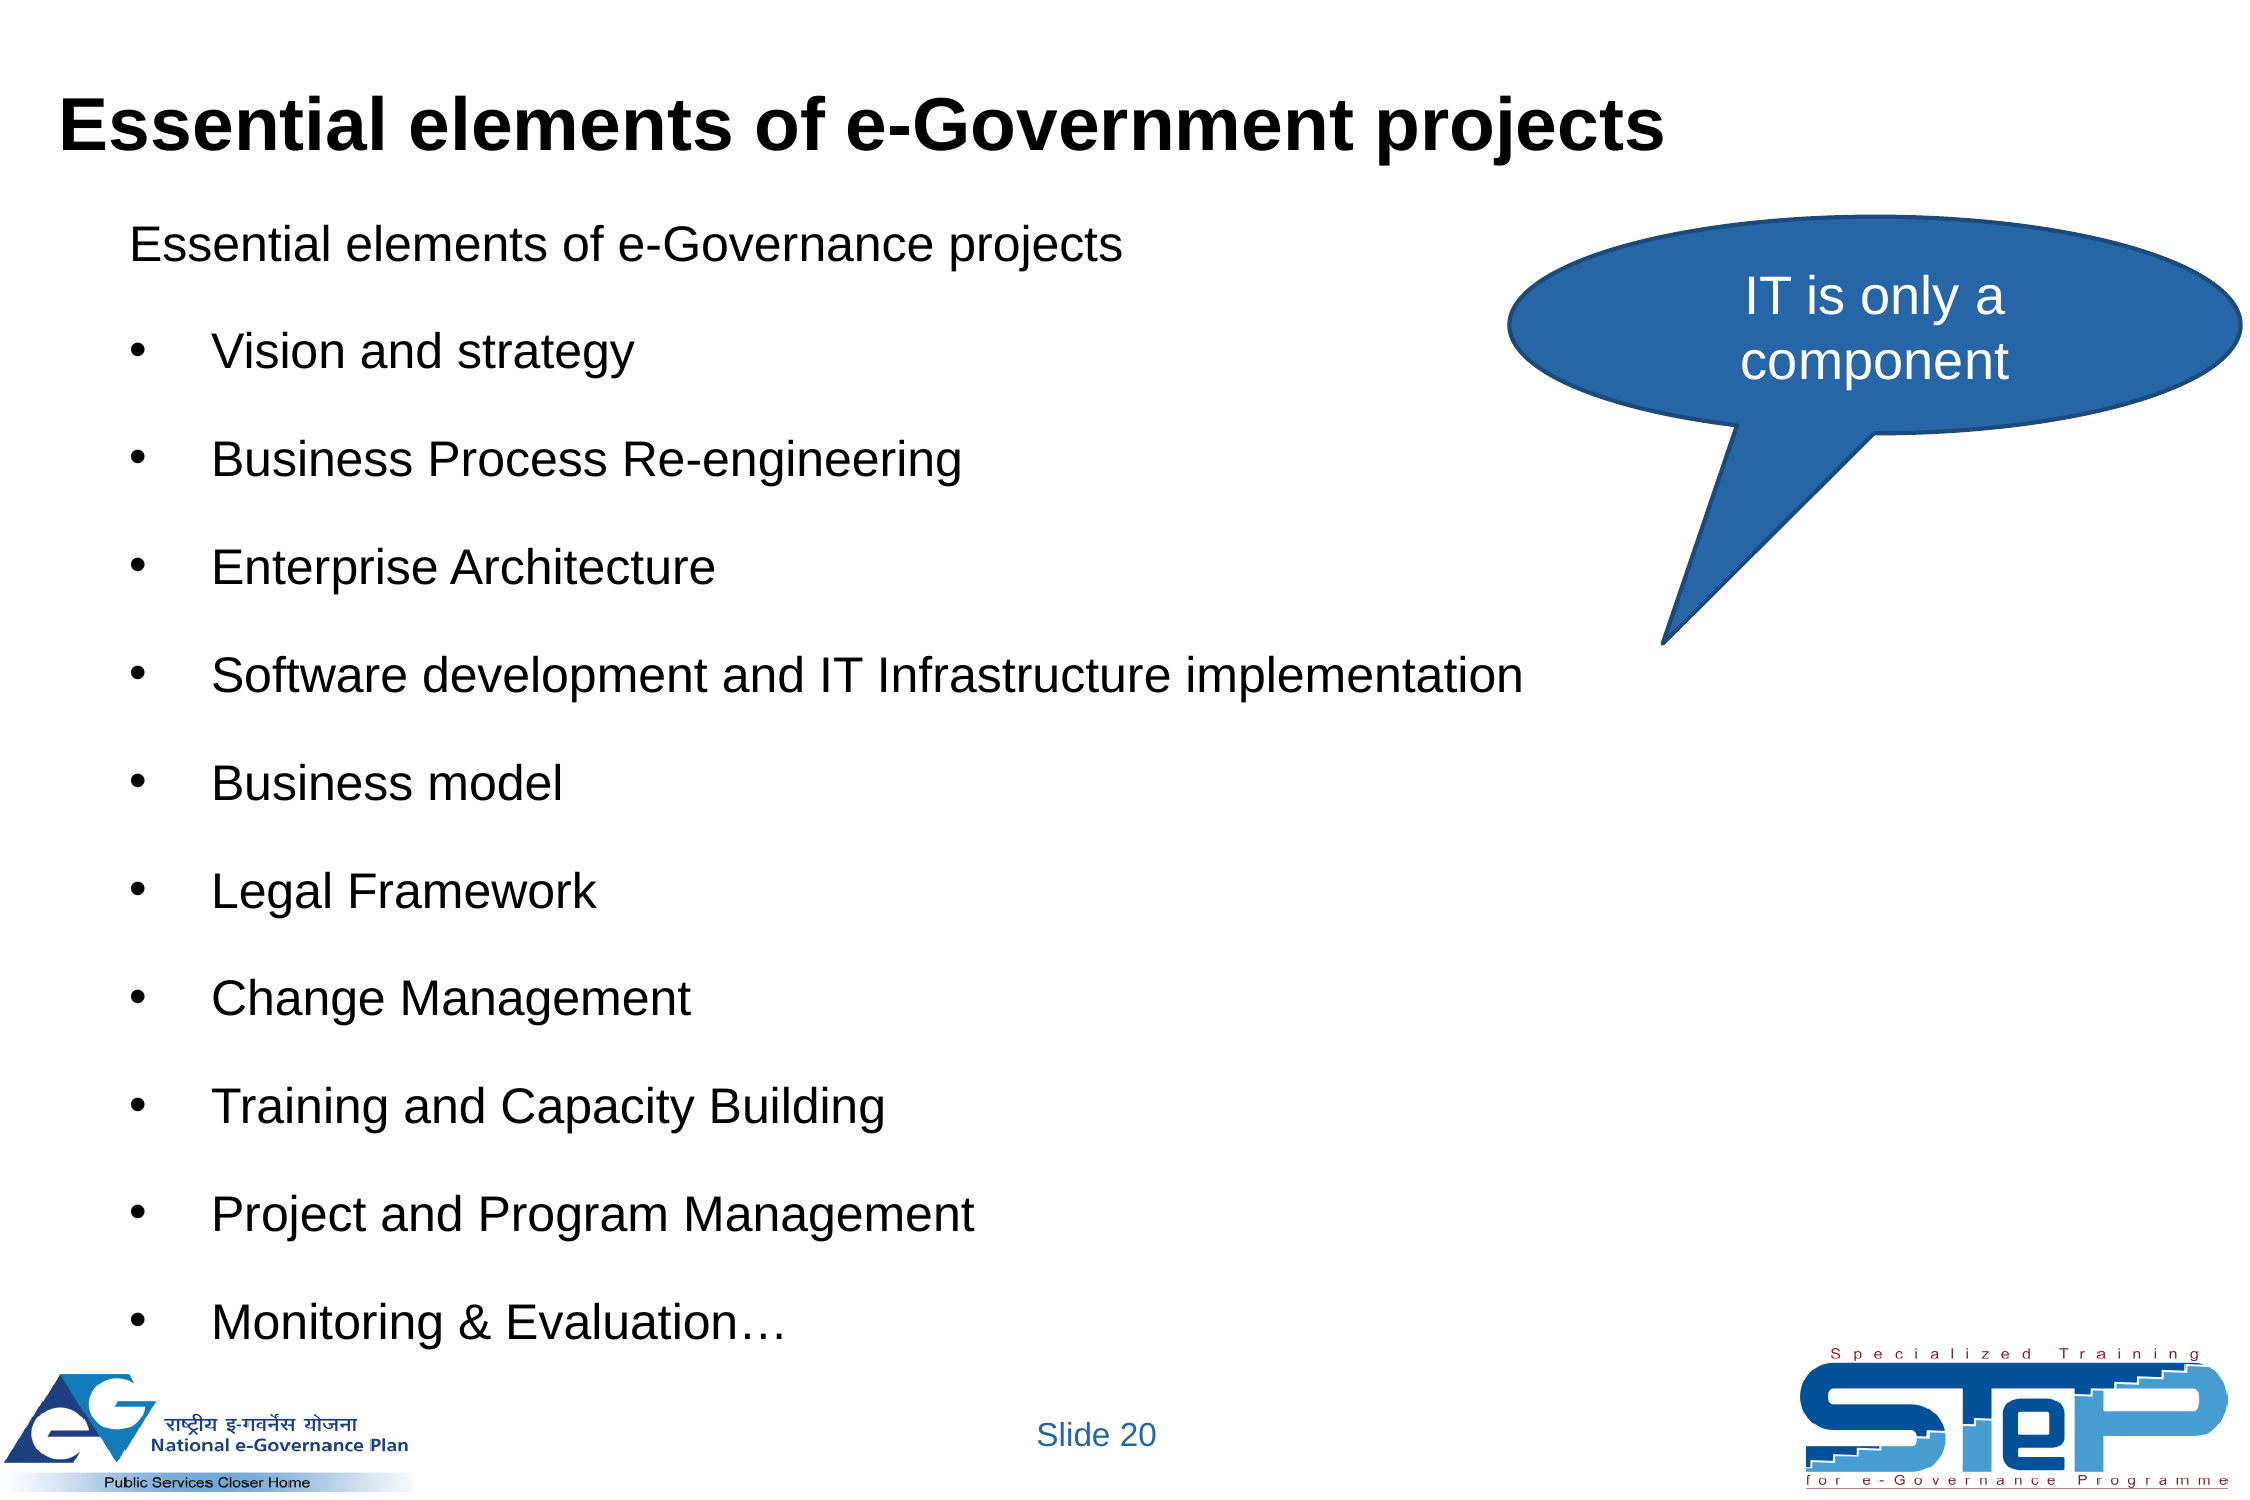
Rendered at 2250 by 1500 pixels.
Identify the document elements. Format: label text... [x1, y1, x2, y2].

text_box Essential elements of e-Government projects [37, 50, 2082, 190]
text_box Essential elements of e-Governance projects Vision and strategy Business Process Re-engineering Enterprise Architecture Software development and IT Infrastructure implementation Business model Legal Framework Change Management Training and Capacity Building Project and Program Management Monitoring & Evaluation… [129, 211, 1990, 1387]
text_box IT is only a component [1507, 214, 2243, 646]
picture [1800, 1348, 2228, 1489]
picture [3, 1374, 413, 1492]
